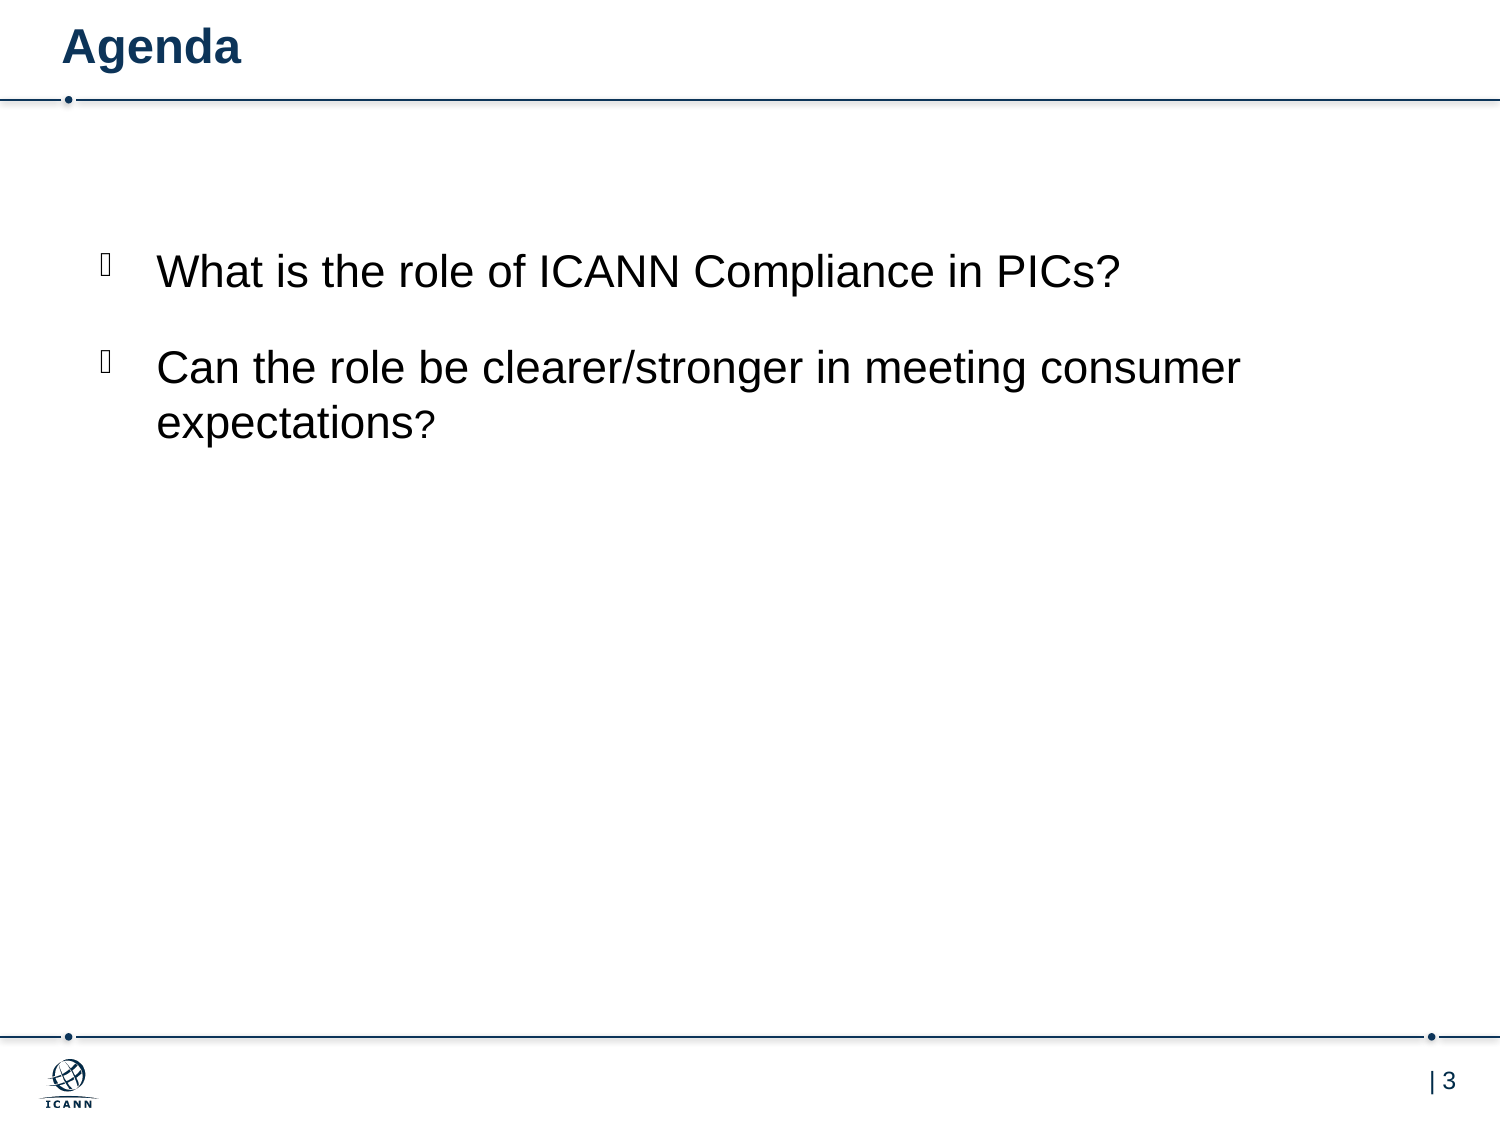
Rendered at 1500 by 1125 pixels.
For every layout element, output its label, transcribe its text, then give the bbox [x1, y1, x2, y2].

title Agenda [61, 7, 1376, 82]
list What is the role of ICANN Compliance in PICs? Can the role be clearer/stronger in meeting consumer expectations? [99, 241, 1398, 992]
picture [38, 1059, 99, 1108]
